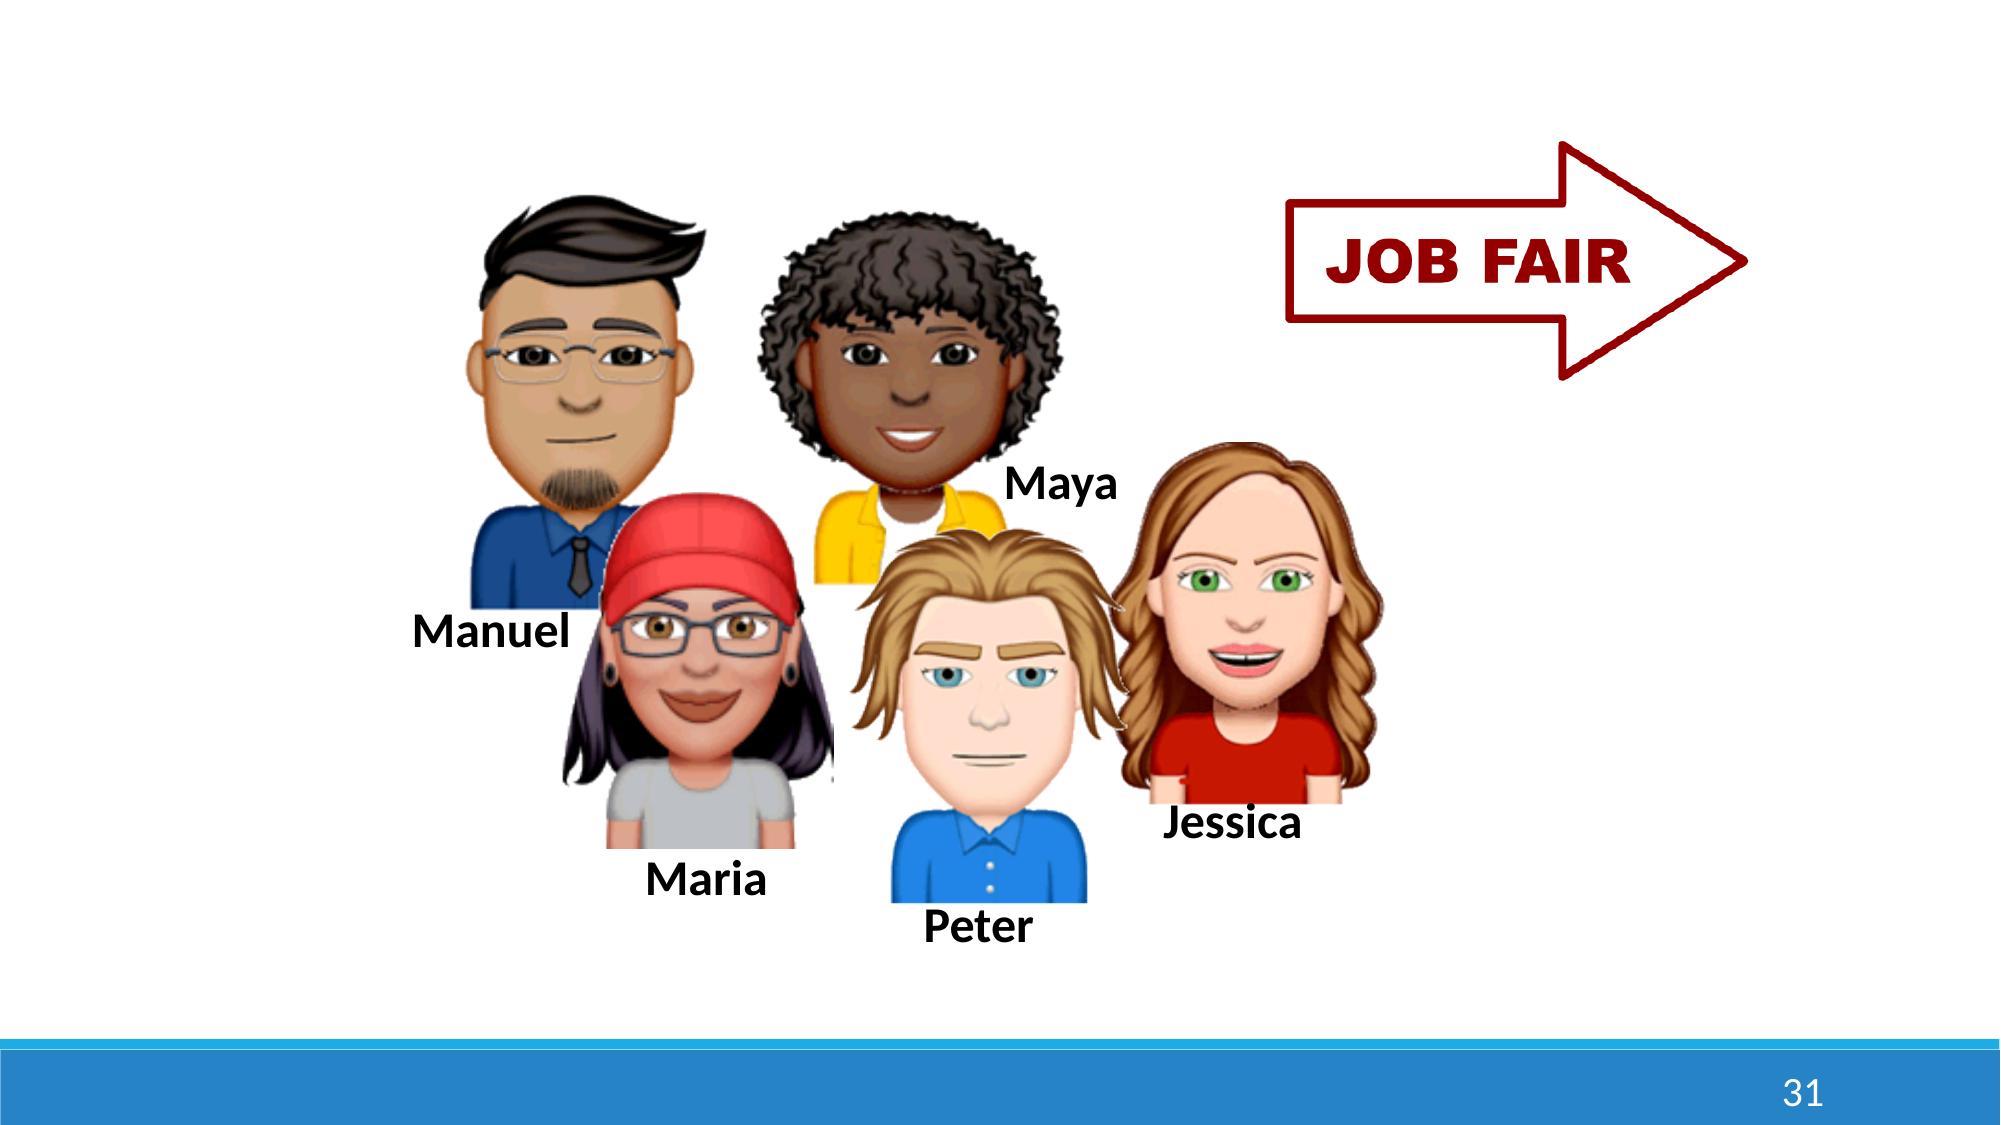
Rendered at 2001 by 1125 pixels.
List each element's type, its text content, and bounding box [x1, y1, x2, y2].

picture [1267, 127, 1755, 403]
text_box Peter [908, 915, 1049, 961]
slide_number 31 [1624, 1059, 1840, 1120]
text_box Maya [1079, 442, 1084, 517]
picture [454, 188, 1406, 907]
text_box Maria [630, 856, 784, 913]
text_box Jessica [1148, 827, 1318, 857]
text_box Manuel [396, 589, 548, 665]
